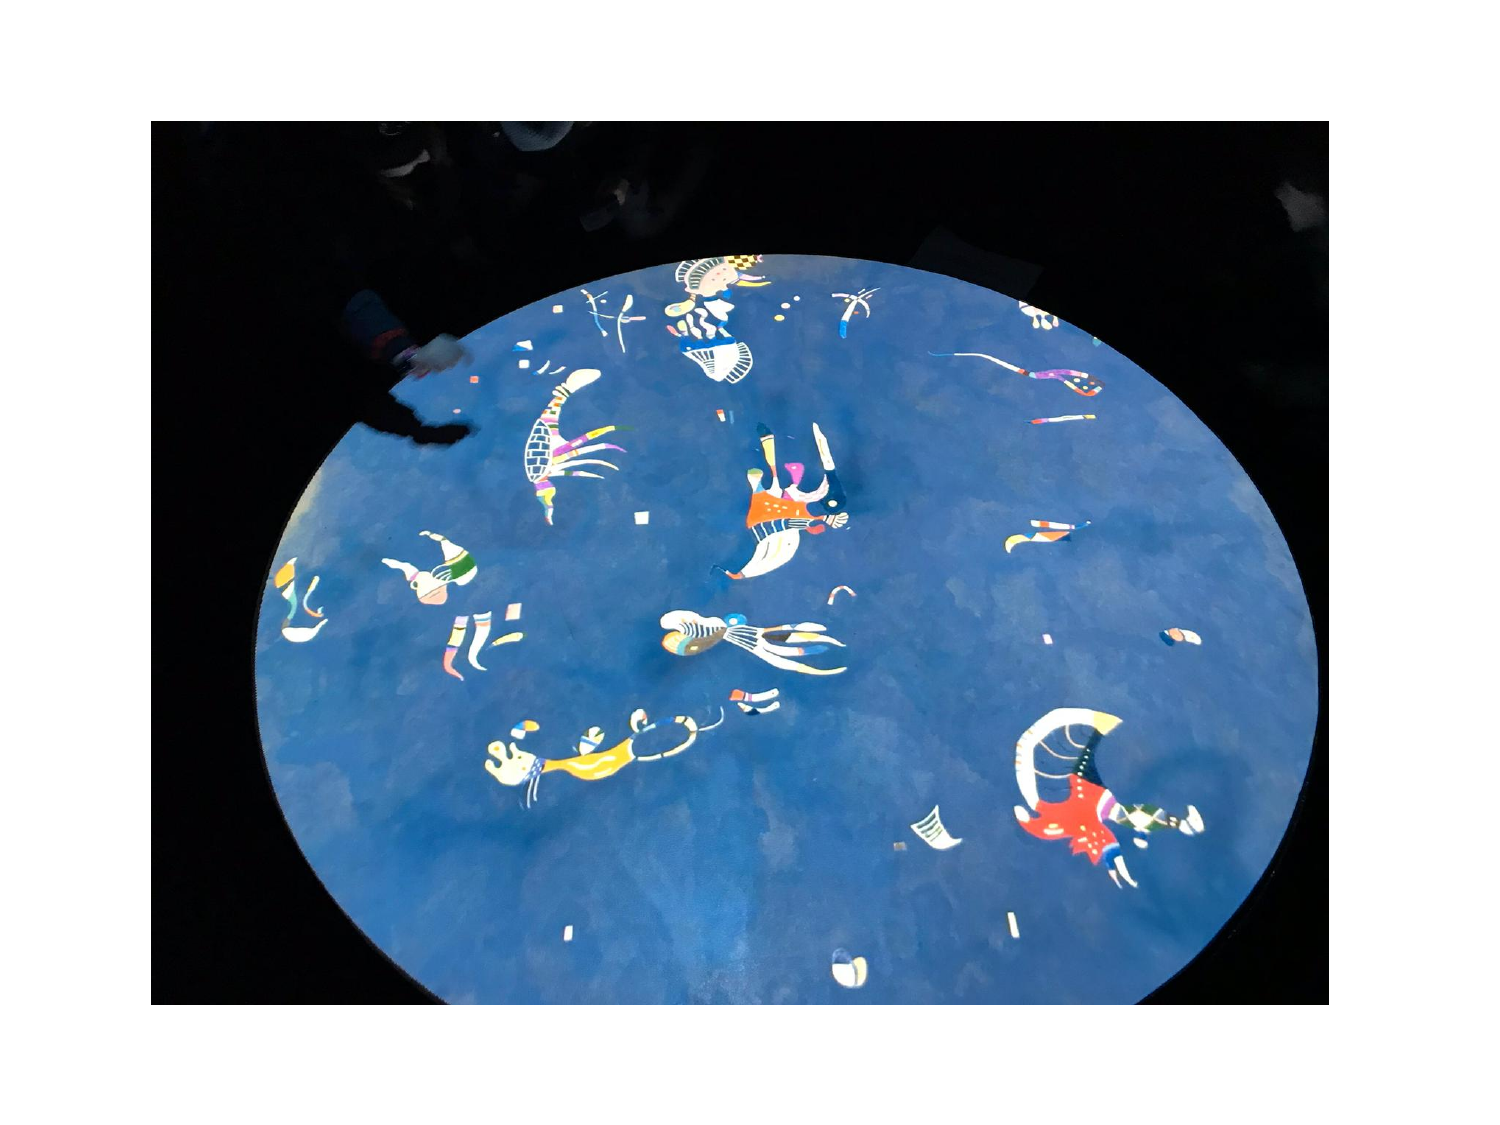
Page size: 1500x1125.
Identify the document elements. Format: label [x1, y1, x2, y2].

list [150, 121, 1330, 1006]
